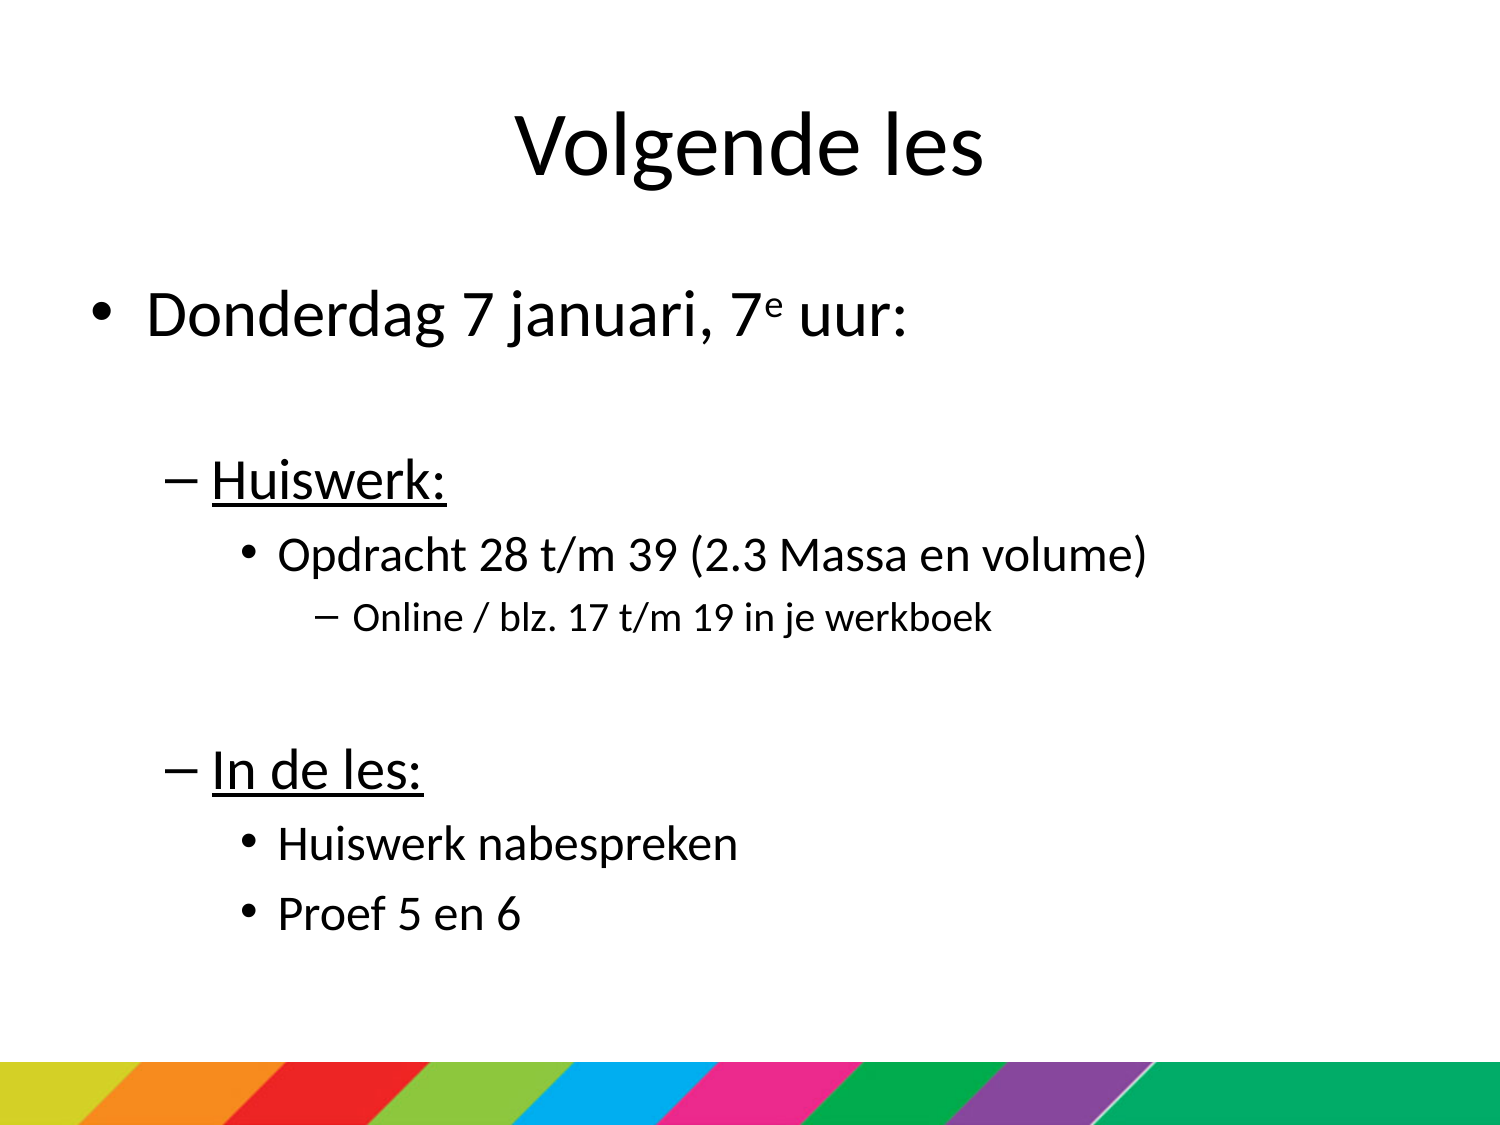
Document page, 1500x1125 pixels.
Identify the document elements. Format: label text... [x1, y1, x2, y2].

title Volgende les [75, 45, 1425, 233]
picture [656, 1062, 1500, 1125]
list Donderdag 7 januari, 7e uur: Huiswerk: Opdracht 28 t/m 39 (2.3 Massa en volume) Online / blz. 17 t/m 19 in je werkboek In de les: Huiswerk nabespreken Proef 5 en 6 [75, 262, 1425, 1005]
picture [0, 1062, 574, 1125]
